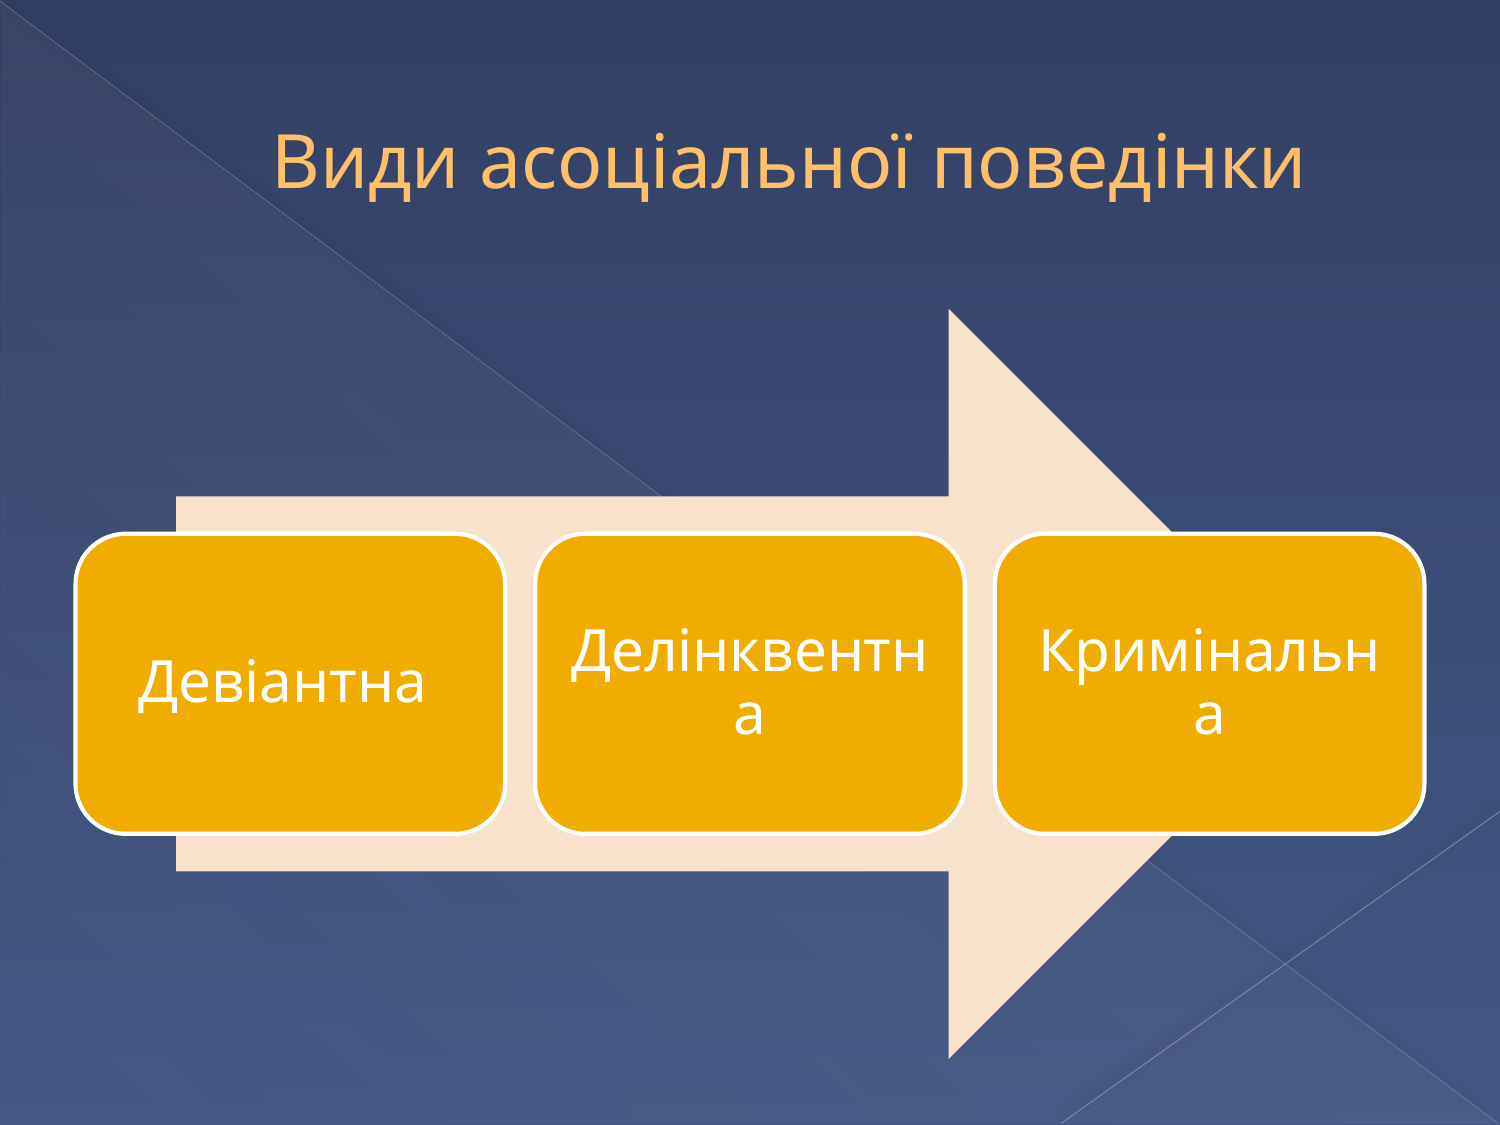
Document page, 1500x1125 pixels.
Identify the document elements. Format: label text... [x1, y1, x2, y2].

title Види асоціальної поведінки [75, 43, 1425, 274]
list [74, 308, 1426, 1060]
